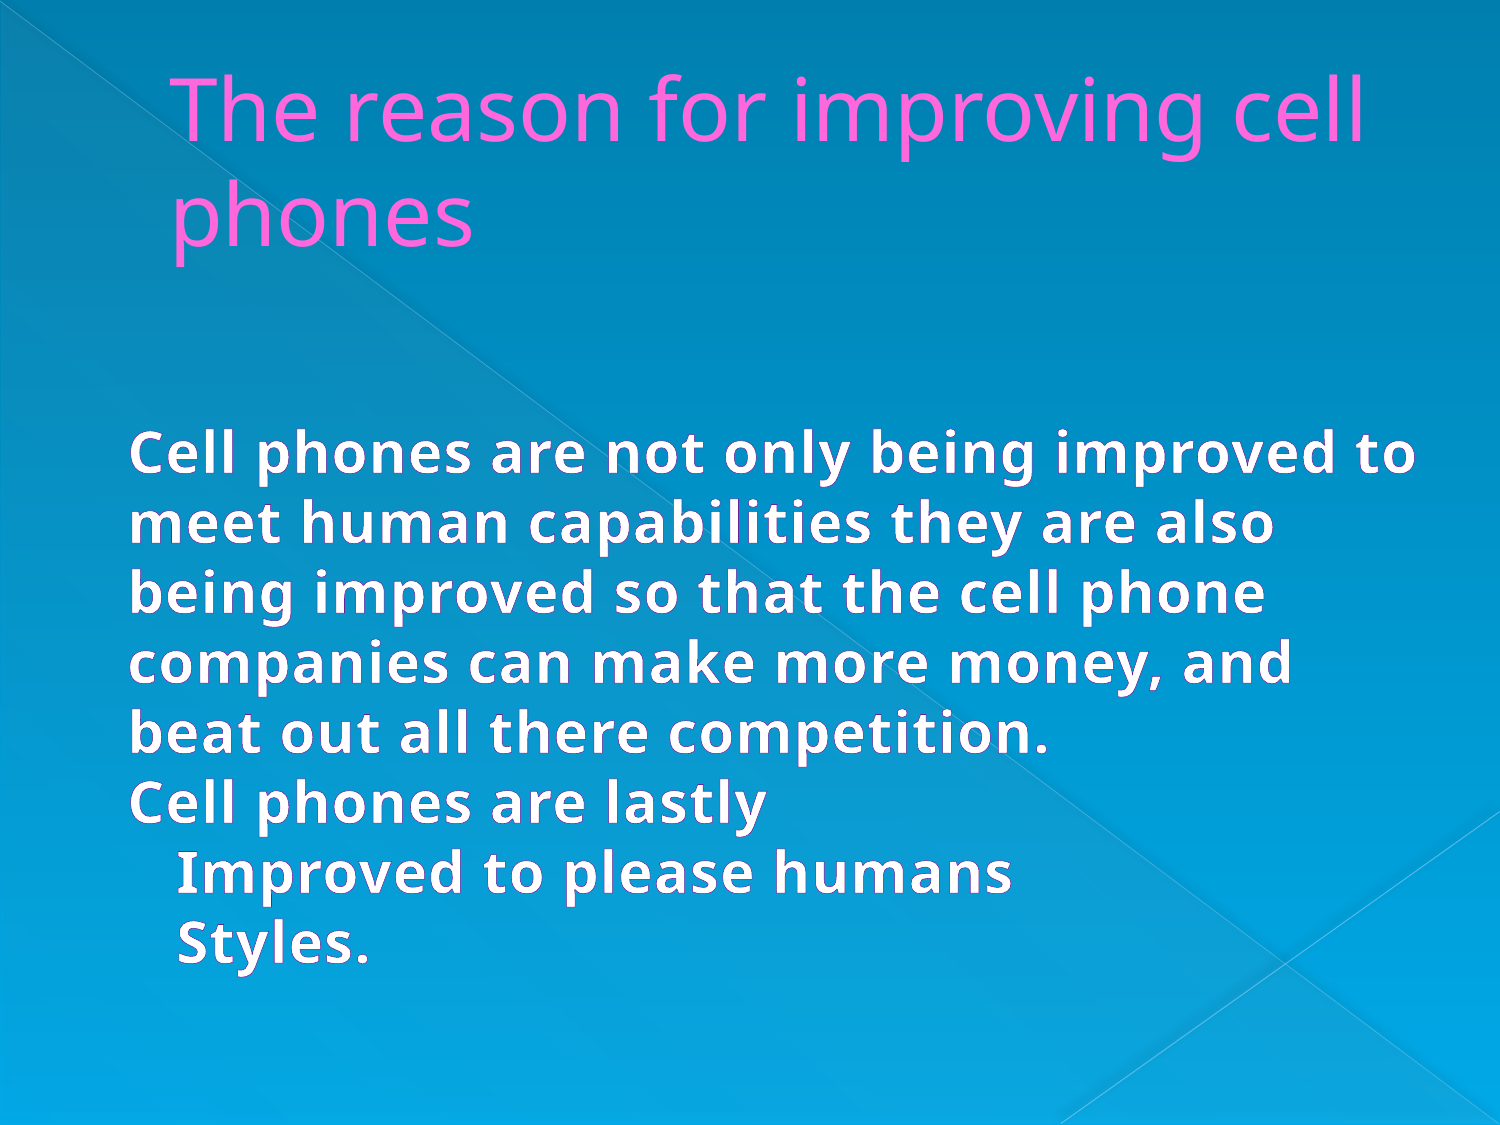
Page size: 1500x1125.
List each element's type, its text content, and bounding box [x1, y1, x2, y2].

title The reason for improving cell phones [75, 43, 1425, 274]
text_box Cell phones are not only being improved to meet human capabilities they are also being improved so that the cell phone companies can make more money, and beat out all there competition. Cell phones are lastly Improved to please humans Styles. [112, 337, 1463, 983]
list [75, 308, 1425, 1059]
